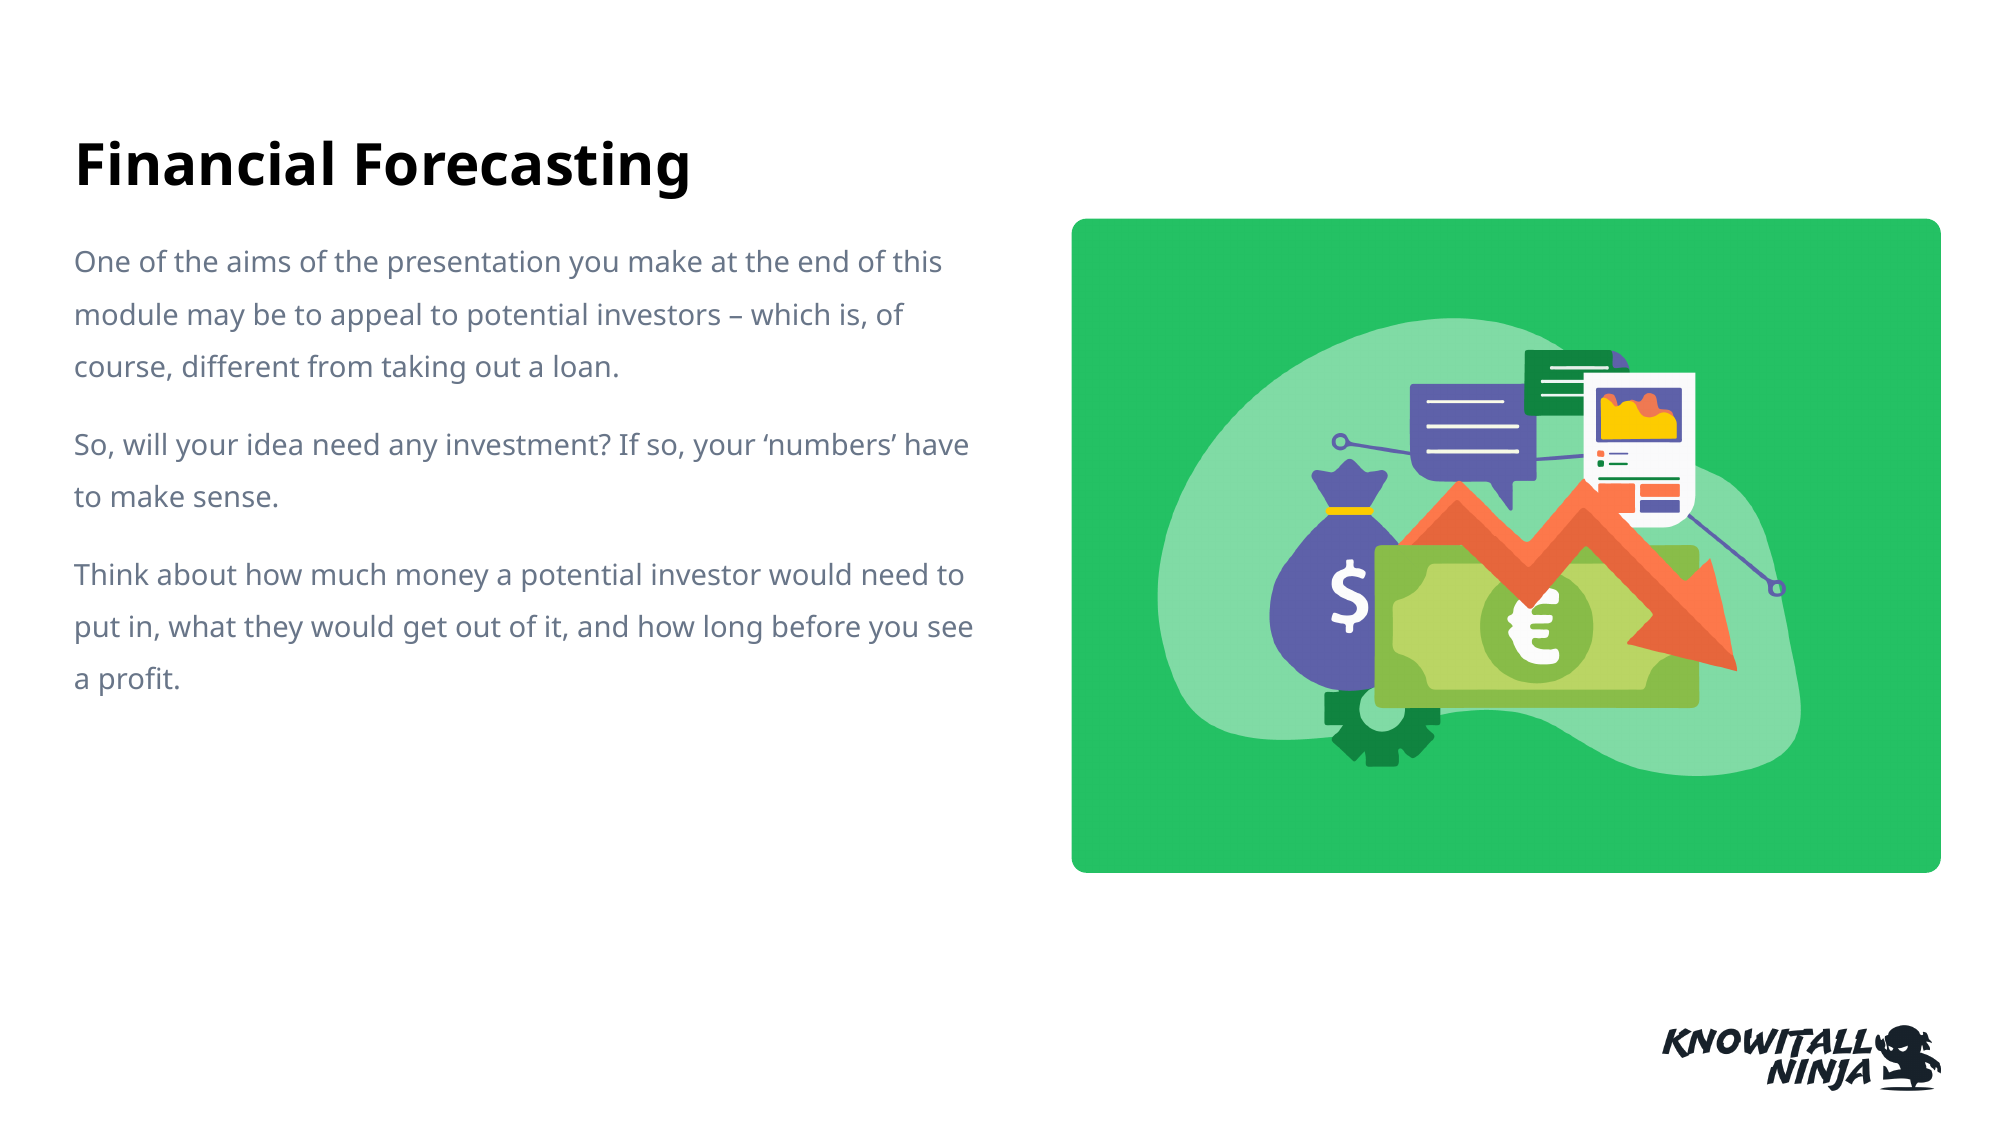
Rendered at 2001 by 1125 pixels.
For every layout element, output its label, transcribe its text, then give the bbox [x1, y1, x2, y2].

list One of the aims of the presentation you make at the end of this module may be to appeal to potential investors – which is, of course, different from taking out a loan. So, will your idea need any investment? If so, your ‘numbers’ have to make sense. Think about how much money a potential investor would need to put in, what they would get out of it, and how long before you see a profit. [59, 218, 1000, 1091]
picture [1662, 1025, 1941, 1091]
picture [1071, 218, 1942, 874]
title Financial Forecasting [59, 117, 1000, 206]
